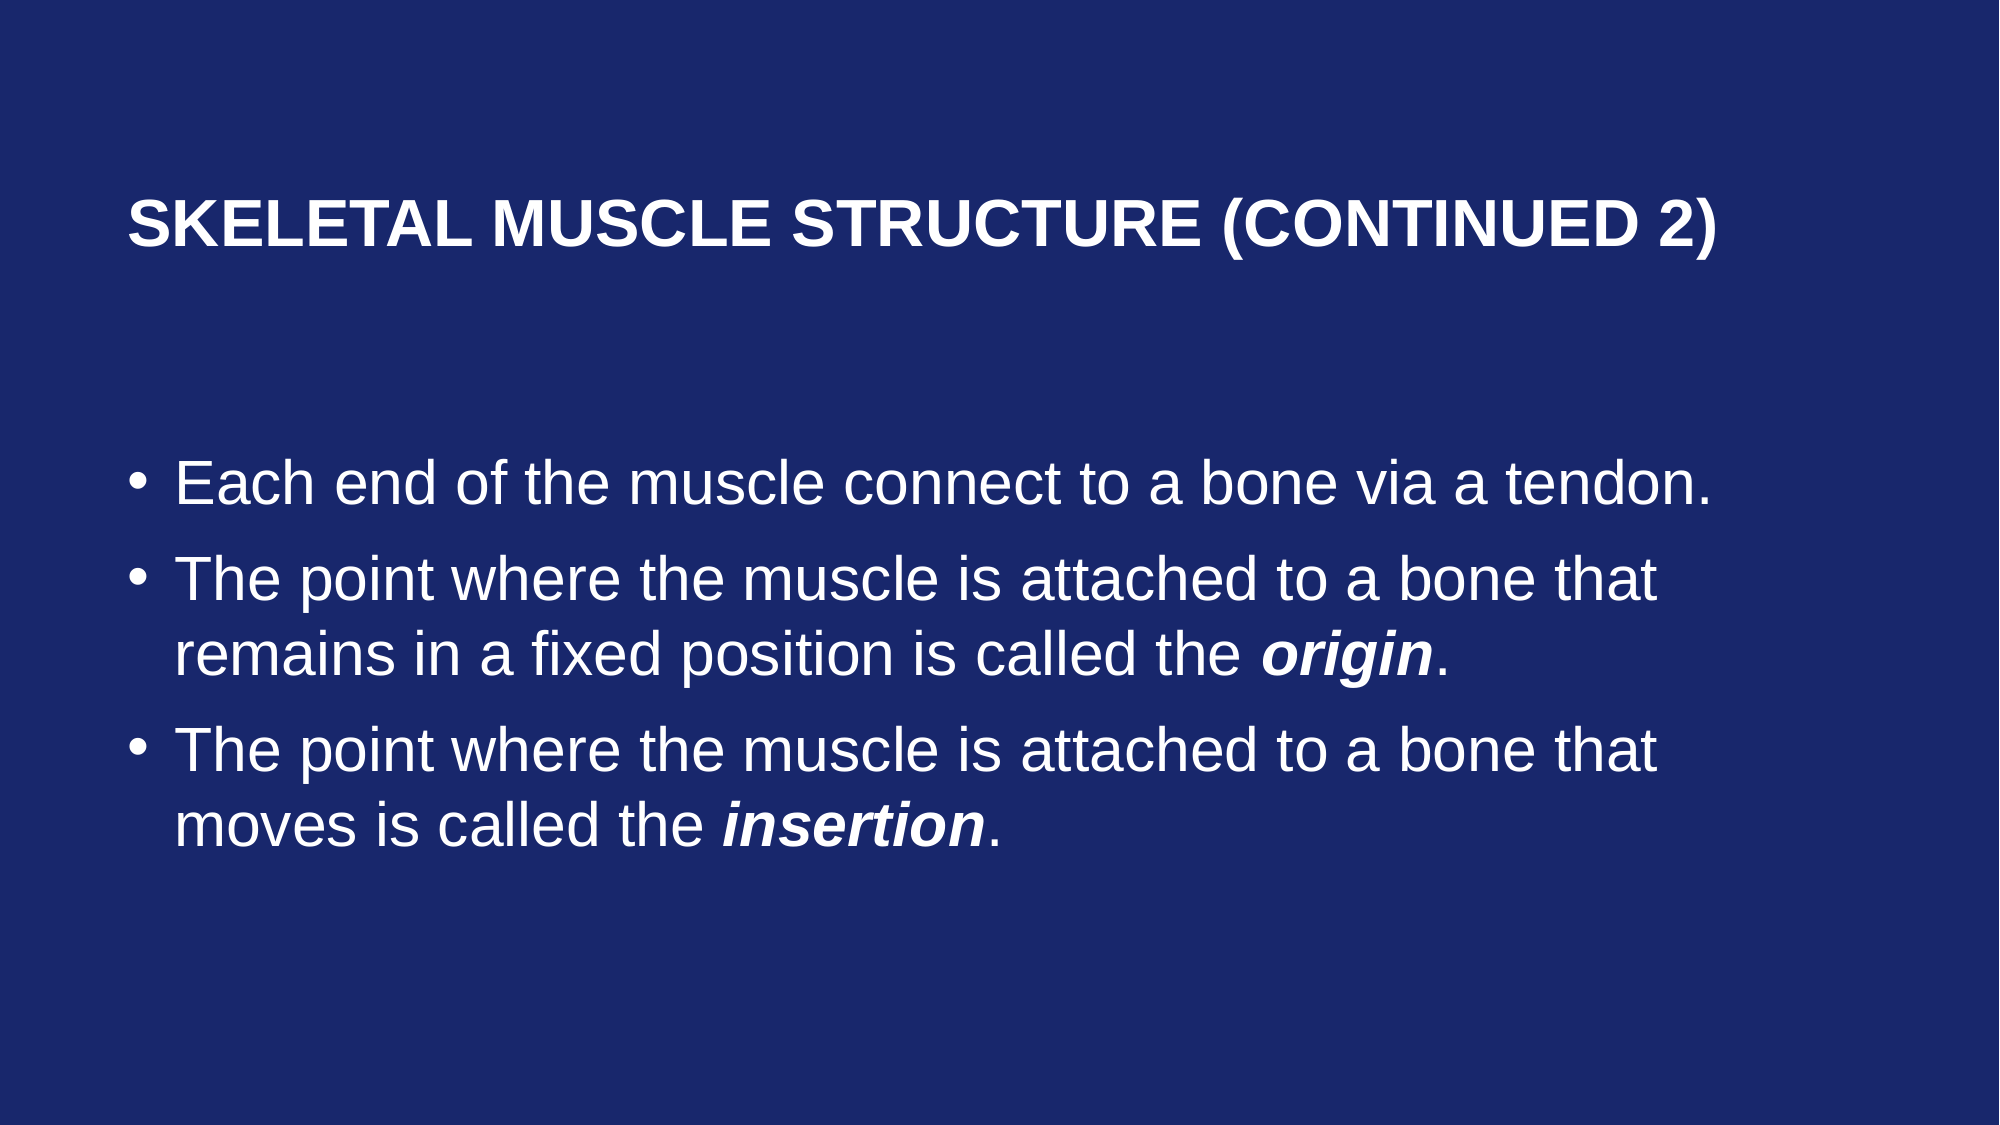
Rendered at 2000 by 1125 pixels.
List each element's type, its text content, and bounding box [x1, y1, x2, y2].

title Skeletal Muscle Structure (continued 2) [112, 99, 1775, 339]
list Each end of the muscle connect to a bone via a tendon. The point where the muscle is attached to a bone that remains in a fixed position is called the origin. The point where the muscle is attached to a bone that moves is called the insertion. [112, 351, 1775, 950]
